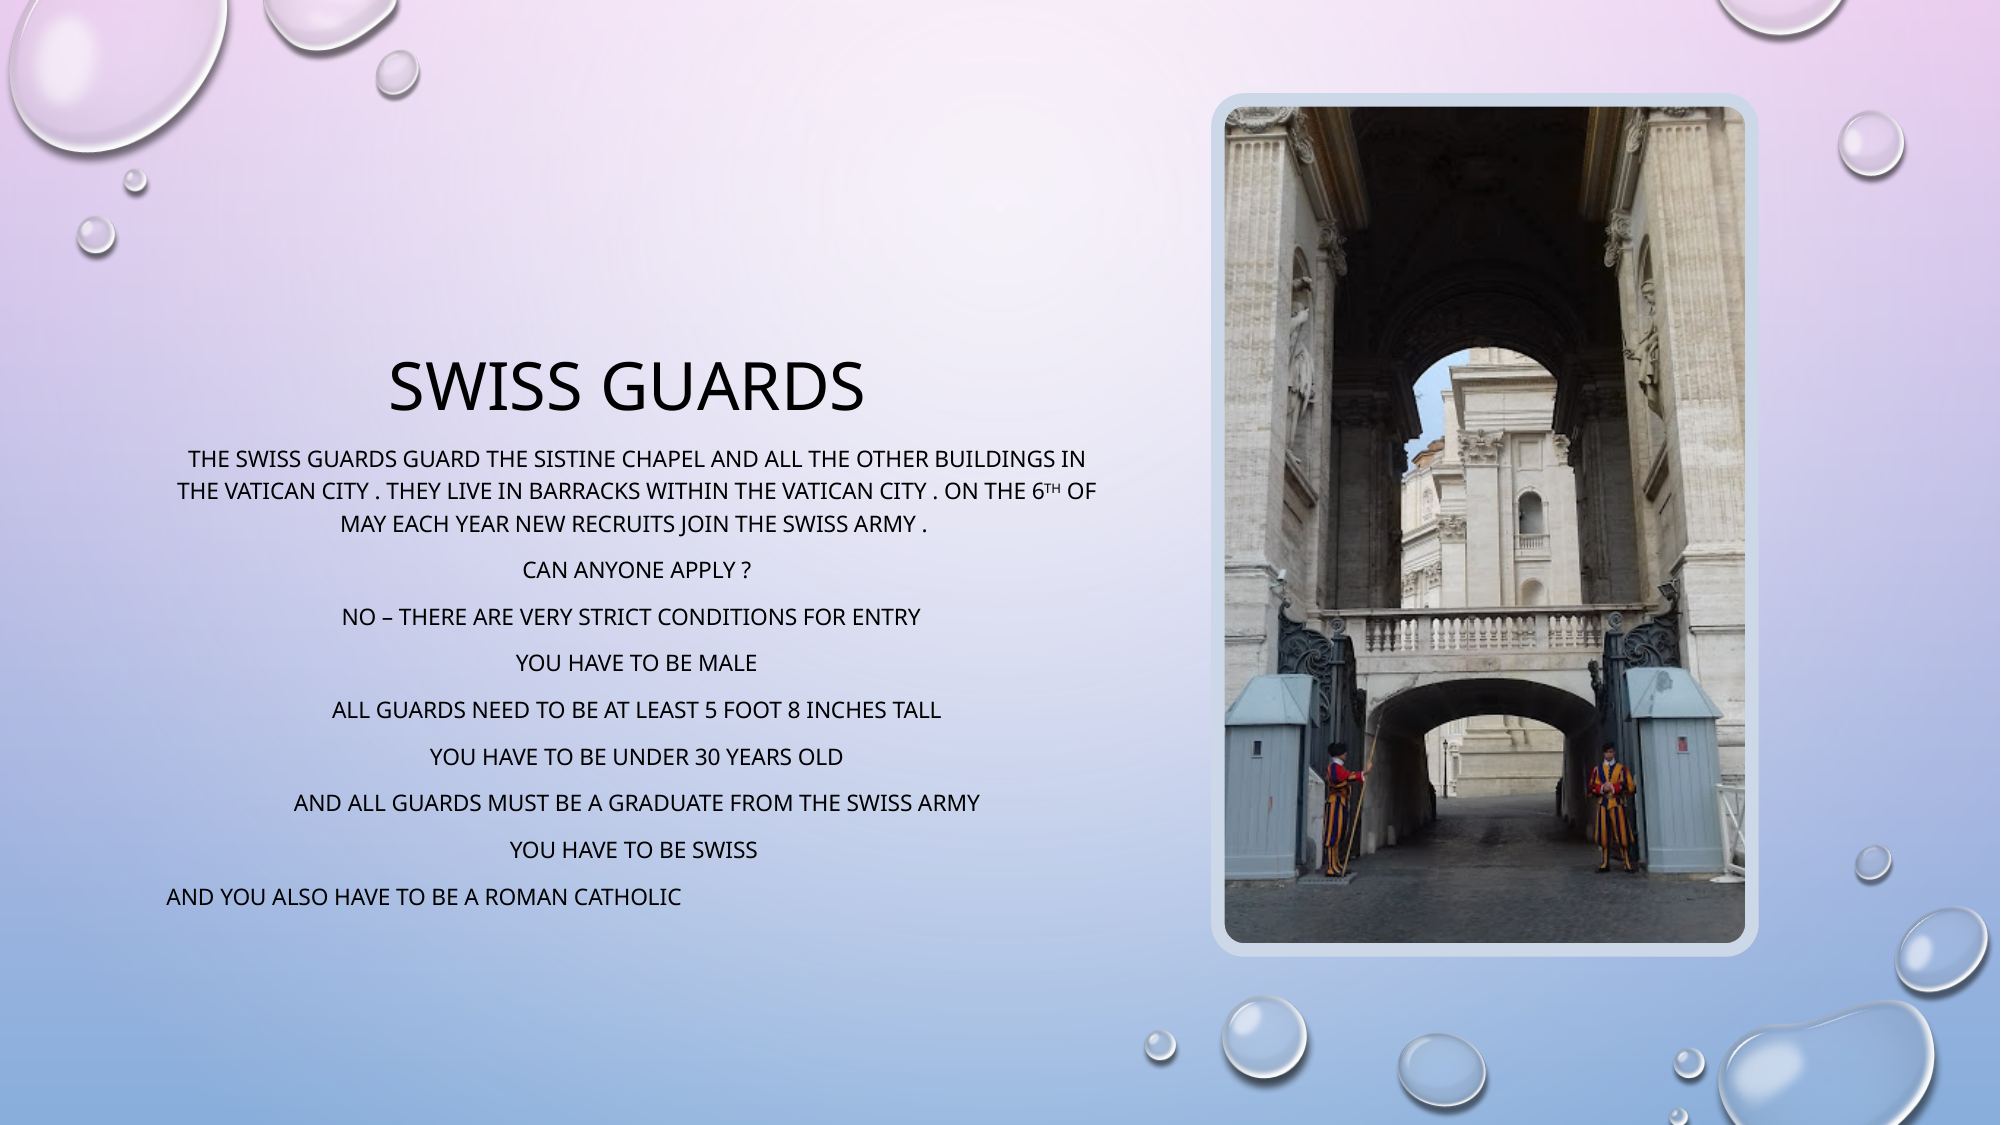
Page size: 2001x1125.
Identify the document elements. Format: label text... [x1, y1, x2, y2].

title Swiss Guards [149, 99, 1124, 431]
list The Swiss guards guard the Sistine chapel and all the other buildings in the Vatican city . They live in barracks within the Vatican city . On the 6th of may each year new recruits join the Swiss army . Can anyone apply ? No – there are very strict conditions for entry You have to be male All guards need to be at least 5 foot 8 inches tall You have to be under 30 years old And all guards must be a graduate from the Swiss army You have to be Swiss And you also have to be a Roman Catholic [149, 431, 1124, 950]
picture [0, 0, 2000, 1125]
